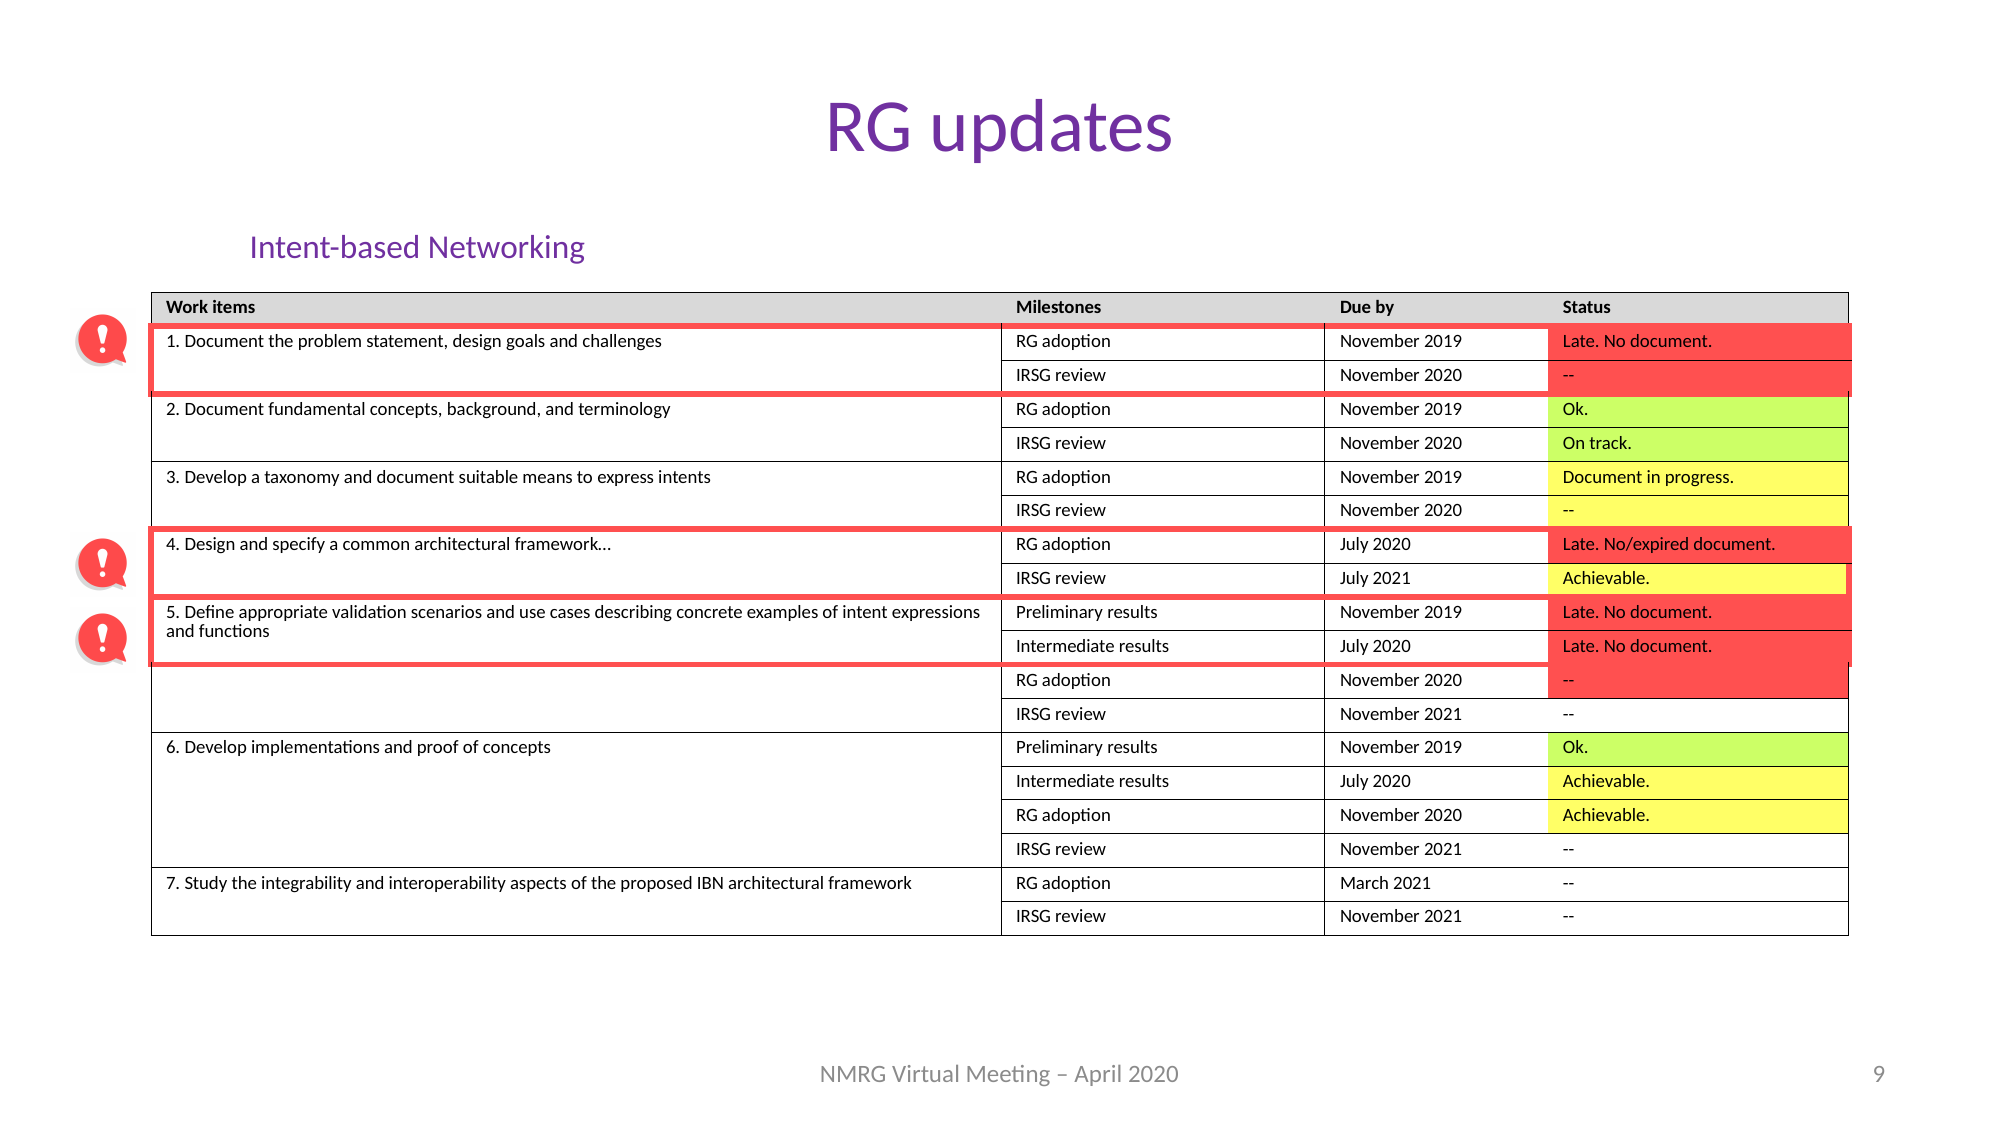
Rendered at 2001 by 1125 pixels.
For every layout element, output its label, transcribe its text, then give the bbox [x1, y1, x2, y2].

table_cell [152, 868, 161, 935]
text_box RG updates [99, 55, 1900, 188]
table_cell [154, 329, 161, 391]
picture [70, 531, 136, 597]
picture [70, 607, 136, 673]
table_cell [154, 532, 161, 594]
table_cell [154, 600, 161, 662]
table_header Work items [152, 293, 161, 323]
picture [70, 307, 136, 373]
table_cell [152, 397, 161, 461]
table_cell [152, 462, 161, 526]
text_box NMRG Virtual Meeting – April 2020 [683, 1042, 1317, 1103]
table_cell 6. Develop implementations and proof of concepts [152, 733, 161, 867]
text_box 9 [1433, 1042, 1900, 1103]
text_box Intent-based Networking [161, 215, 1900, 1005]
table_cell [152, 667, 161, 732]
